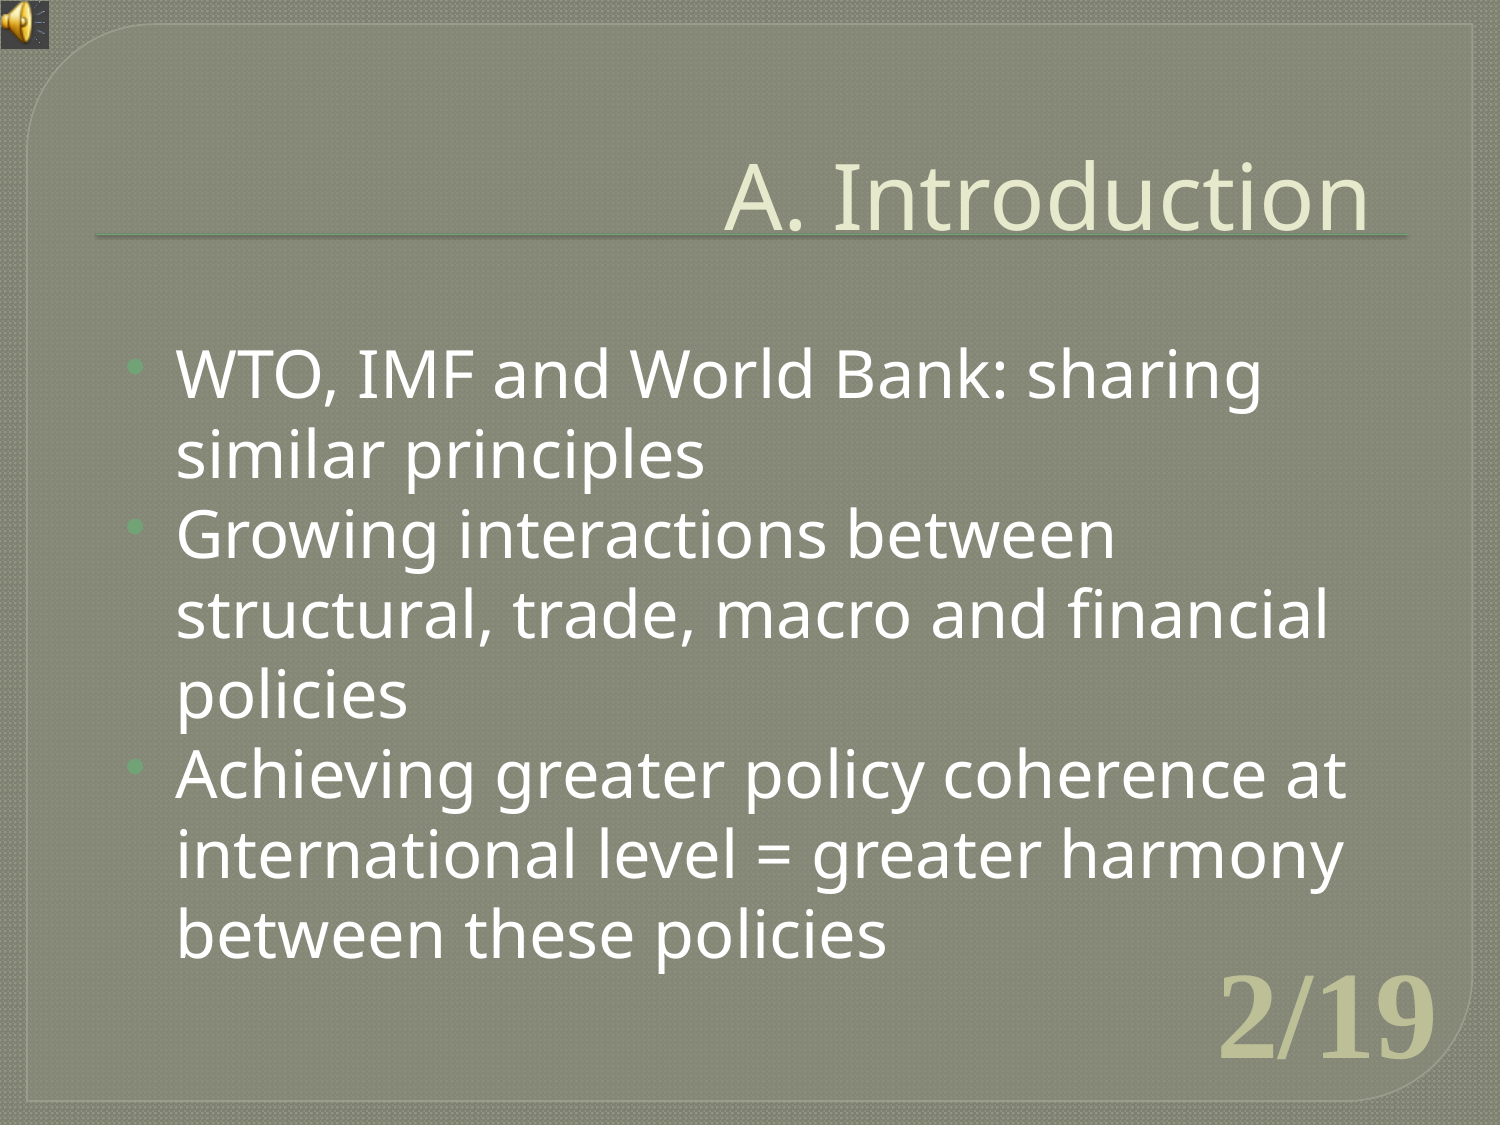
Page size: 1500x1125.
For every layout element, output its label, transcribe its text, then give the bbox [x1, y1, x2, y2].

picture [0, 0, 51, 51]
list WTO, IMF and World Bank: sharing similar principles Growing interactions between structural, trade, macro and financial policies Achieving greater policy coherence at international level = greater harmony between these policies [112, 324, 1413, 1000]
text_box 2/19 [902, 937, 1454, 1095]
title A. Introduction [112, 130, 1388, 257]
